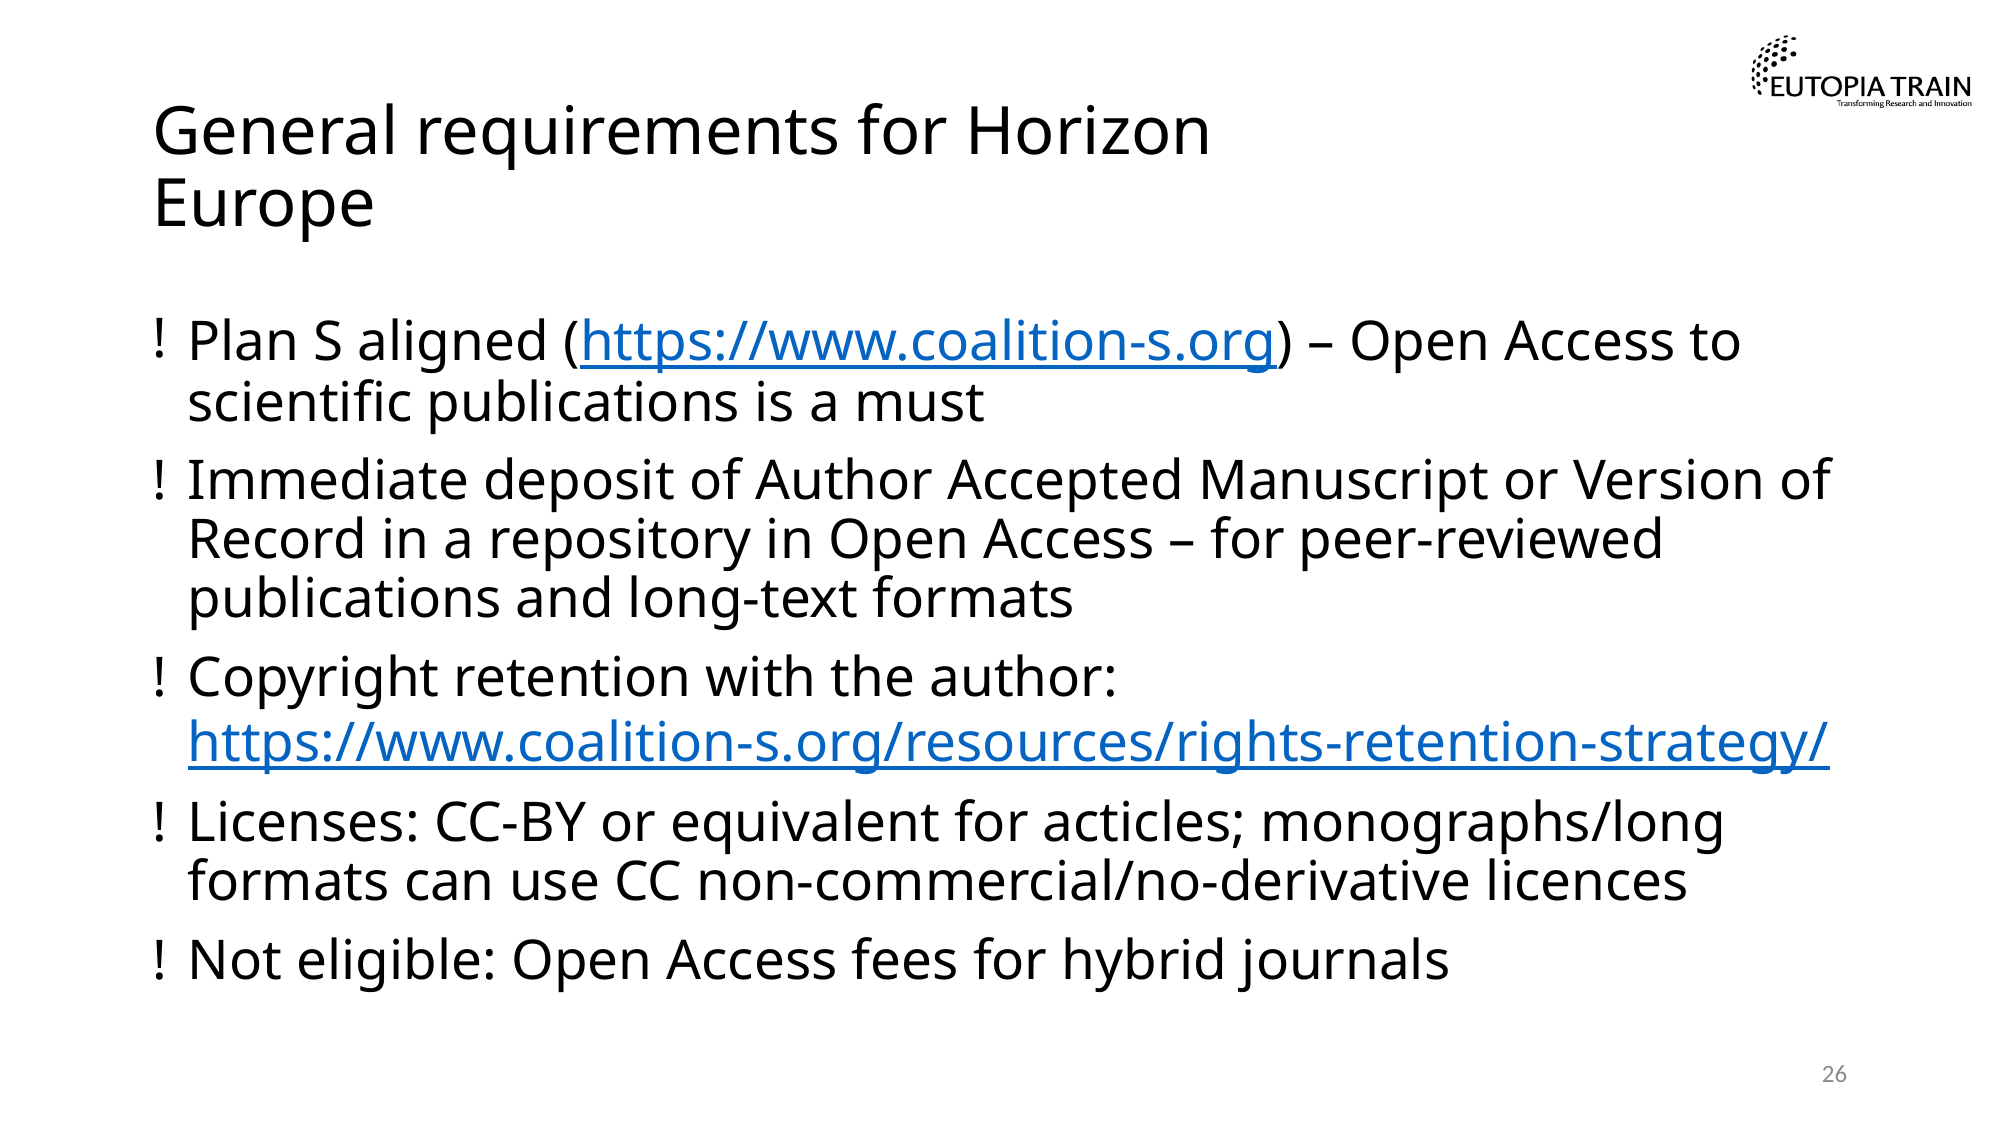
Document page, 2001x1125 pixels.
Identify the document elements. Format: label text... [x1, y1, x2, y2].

slide_number 26 [1412, 1042, 1863, 1103]
picture [1749, 31, 1976, 111]
title General requirements for Horizon Europe [137, 59, 1382, 278]
list Plan S aligned (https://www.coalition-s.org) – Open Access to scientific publications is a must Immediate deposit of Author Accepted Manuscript or Version of Record in a repository in Open Access – for peer-reviewed publications and long-text formats Copyright retention with the author: https://www.coalition-s.org/resources/rights-retention-strategy/ Licenses: CC-BY or equivalent for acticles; monographs/long formats can use CC non-commercial/no-derivative licences Not eligible: Open Access fees for hybrid journals [137, 299, 1863, 1014]
